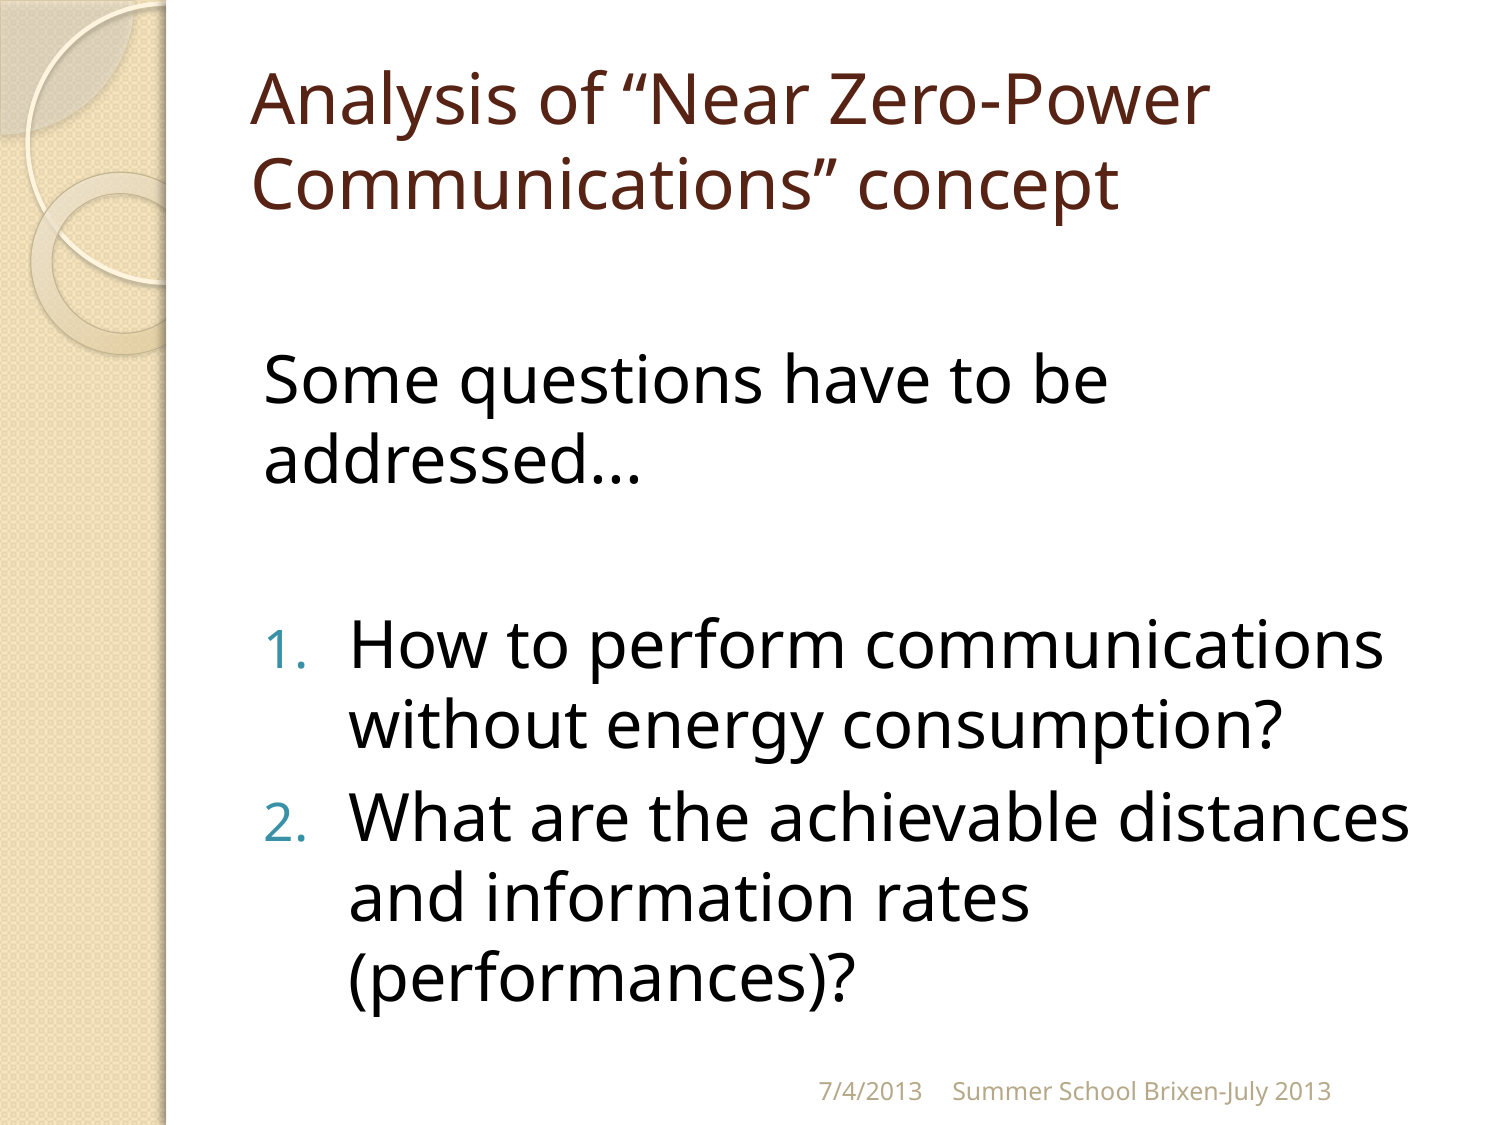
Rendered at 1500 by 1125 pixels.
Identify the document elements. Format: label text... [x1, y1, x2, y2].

footer Summer School Brixen-July 2013 [937, 1034, 1413, 1113]
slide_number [587, 1034, 937, 1113]
title Analysis of ‘‘Near Zero-Power Communications’’ concept [235, 45, 1466, 233]
list Some questions have to be addressed... How to perform communications without energy consumption? What are the achievable distances and information rates (performances)? [235, 237, 1466, 1025]
